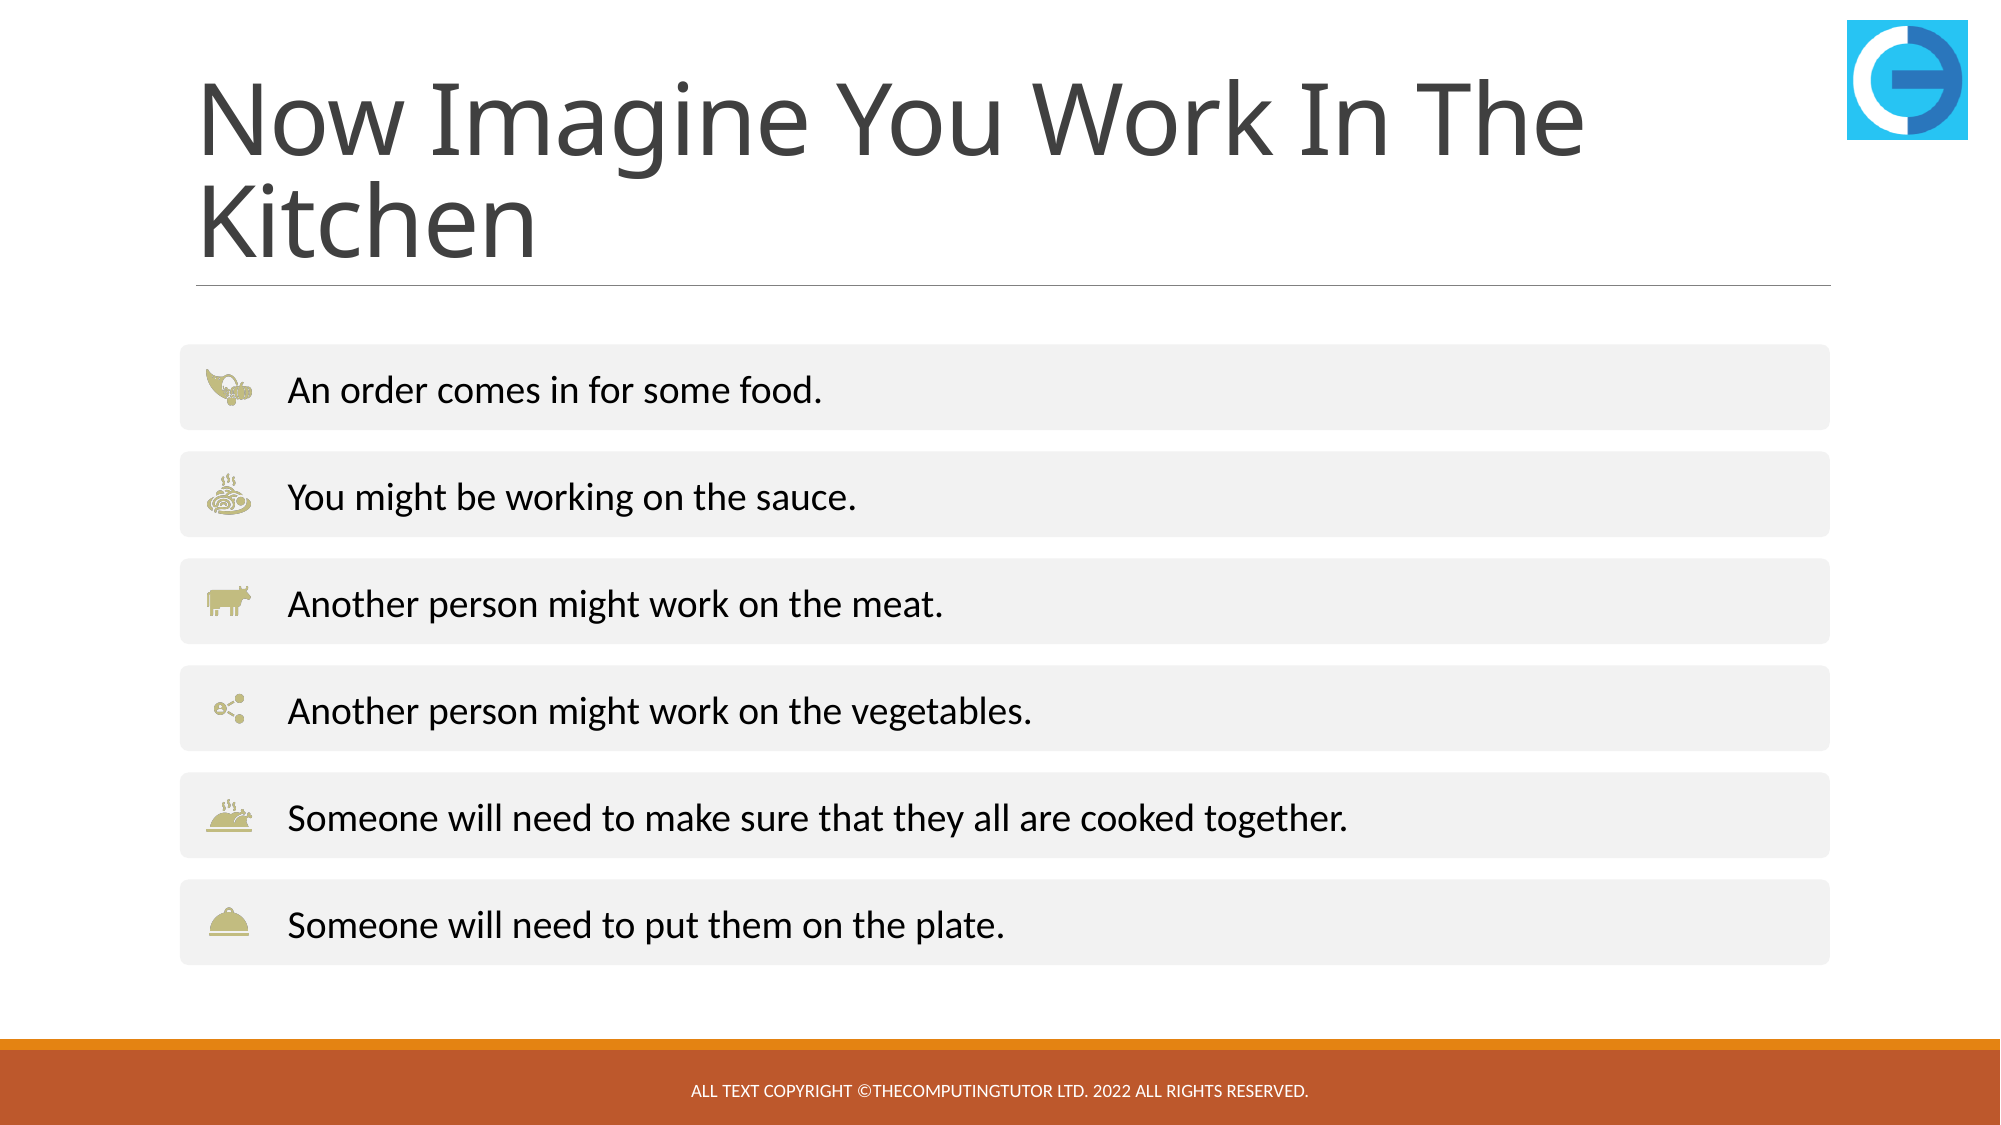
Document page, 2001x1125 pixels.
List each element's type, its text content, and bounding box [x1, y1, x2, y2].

picture [1847, 20, 1968, 140]
footer All text copyright ©TheComputingTutor Ltd. 2022 All rights Reserved. [604, 1059, 1396, 1120]
title Now Imagine You Work In The Kitchen [180, 47, 1830, 285]
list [179, 343, 1831, 966]
